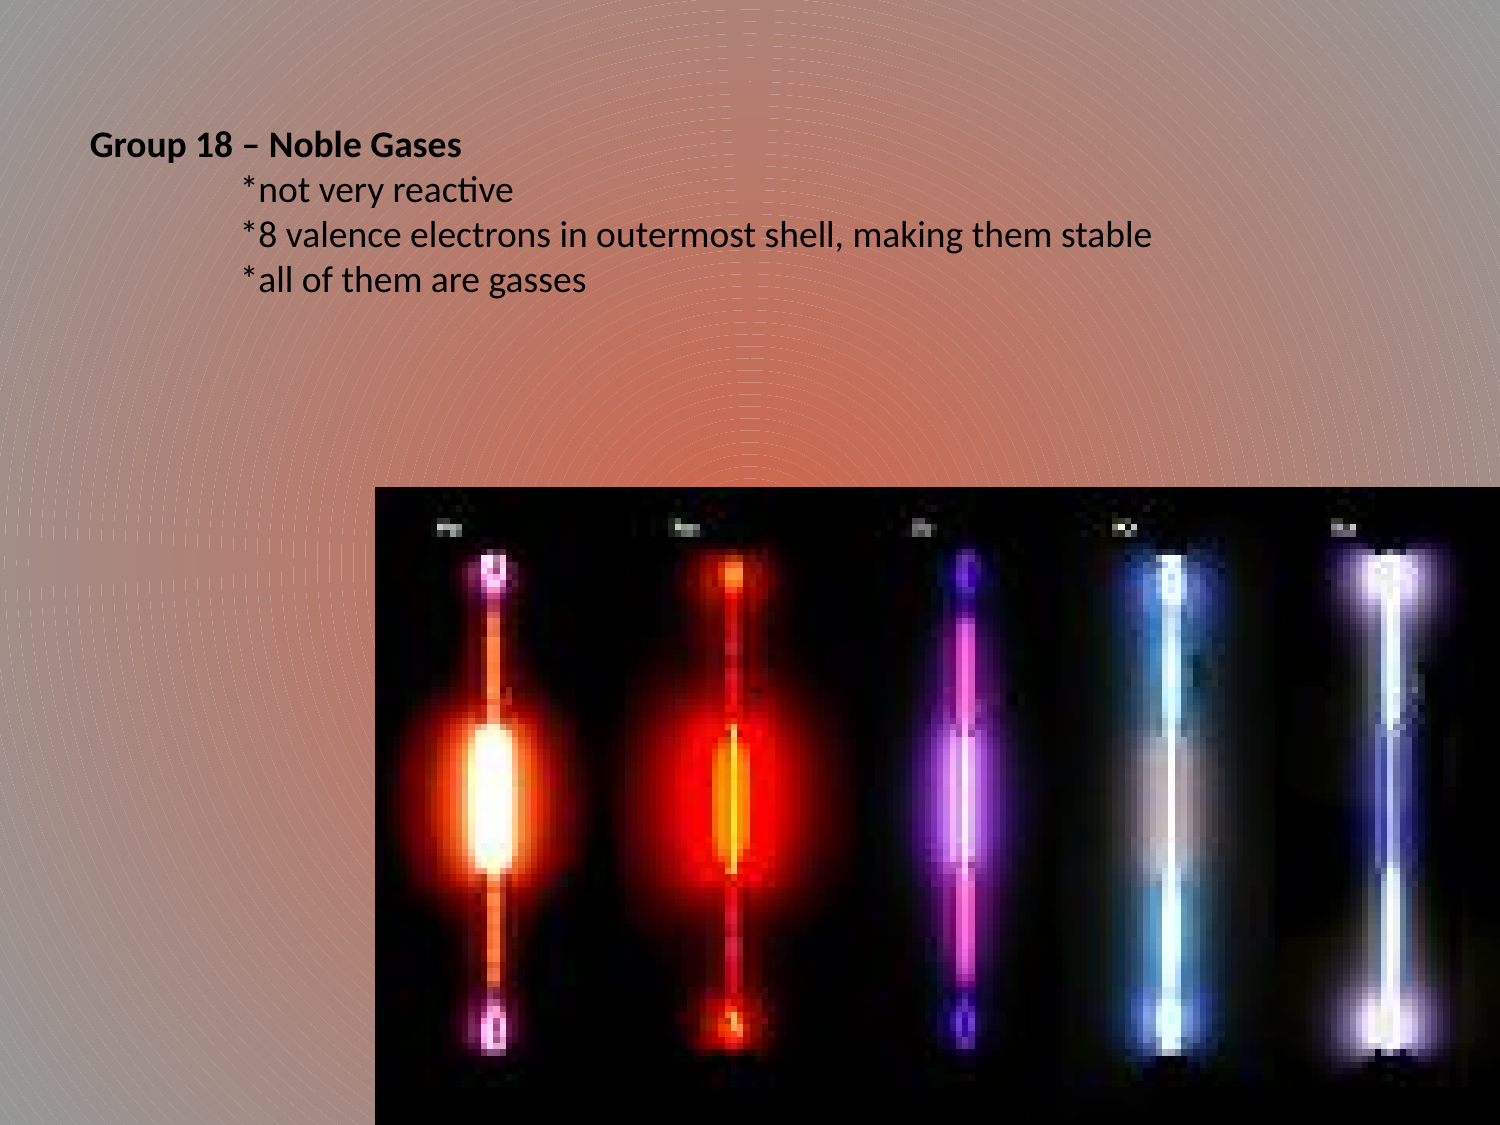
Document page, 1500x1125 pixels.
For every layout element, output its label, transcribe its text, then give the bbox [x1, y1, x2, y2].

picture [374, 487, 1500, 1125]
text_box Group 18 – Noble Gases *not very reactive *8 valence electrons in outermost shell, making them stable *all of them are gasses [75, 112, 1313, 308]
